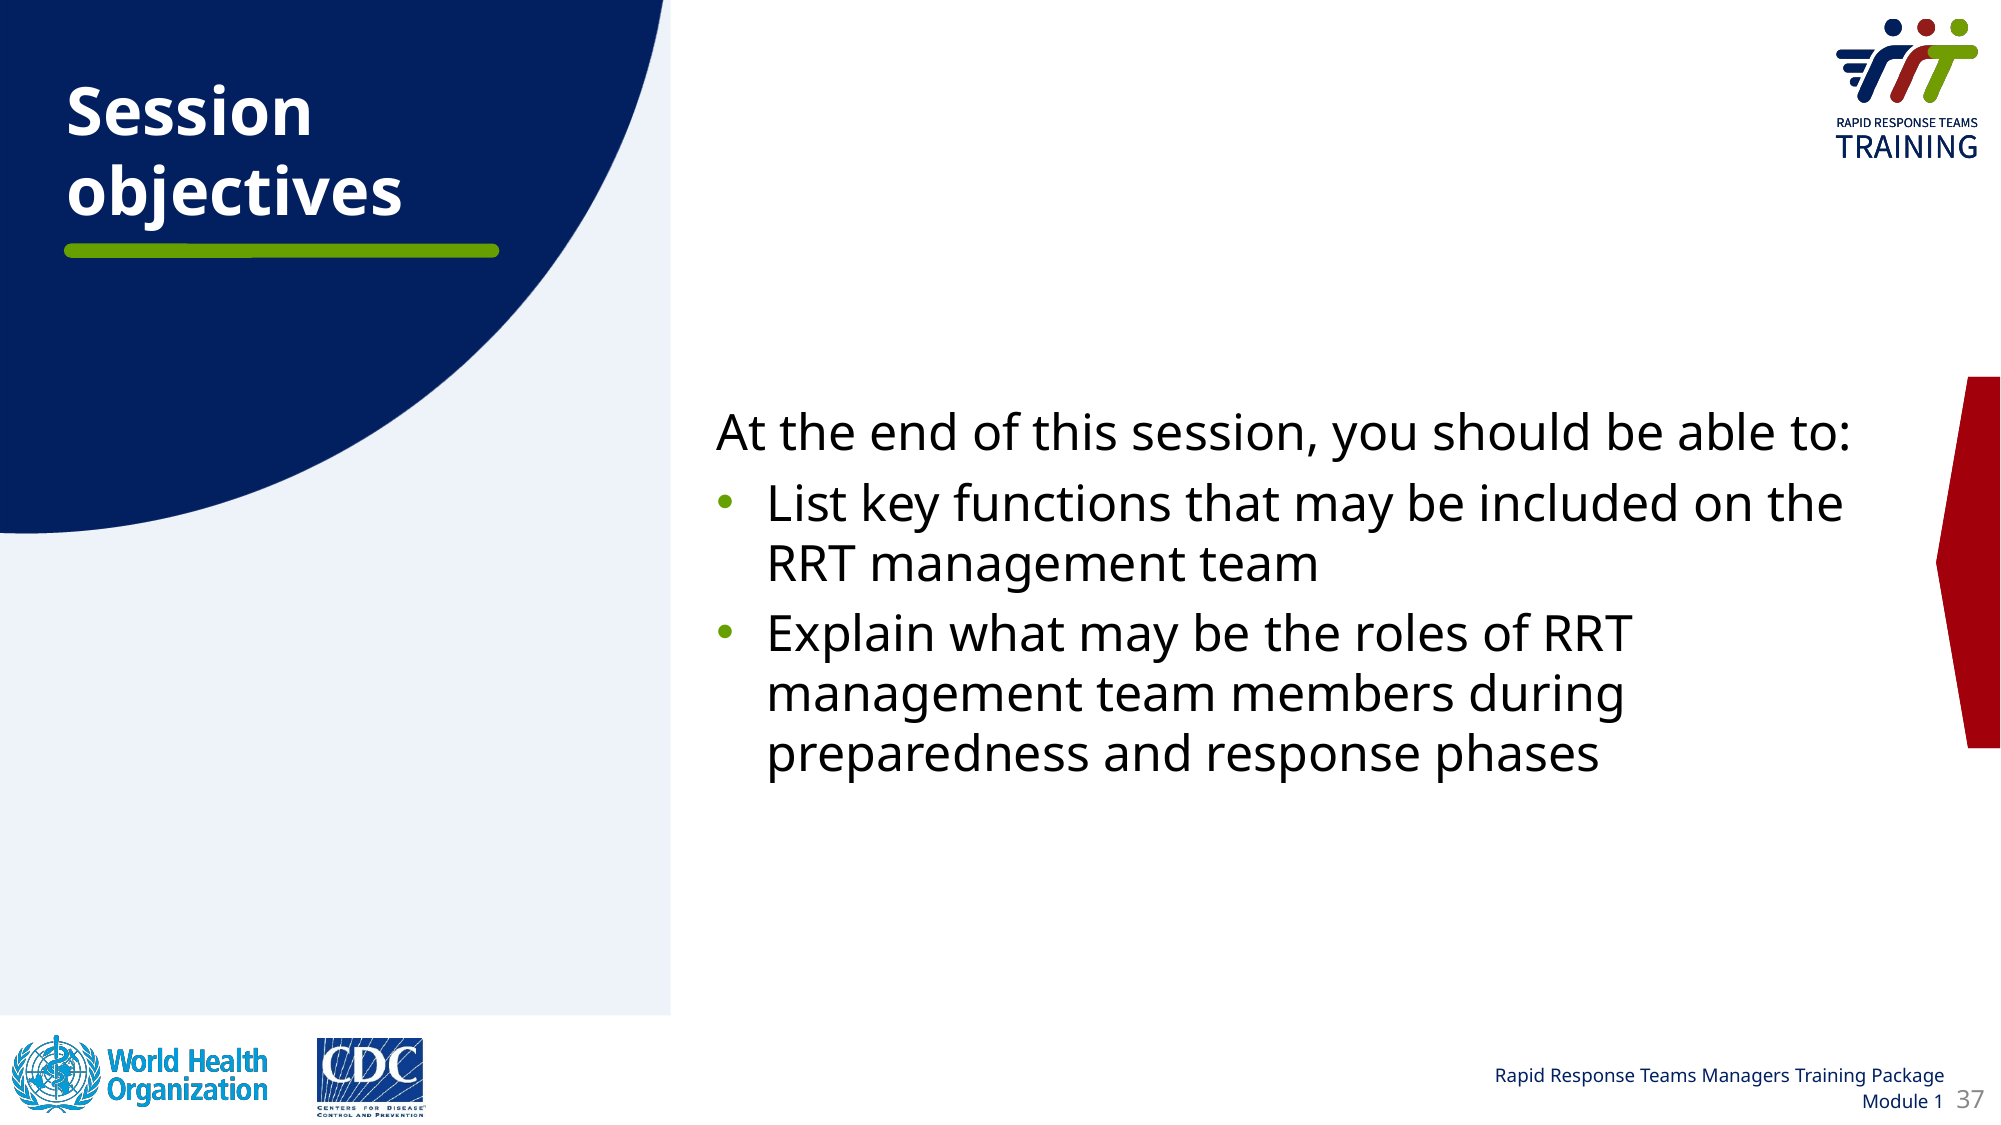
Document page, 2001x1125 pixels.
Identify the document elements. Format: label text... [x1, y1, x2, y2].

picture [50, 1108, 62, 1113]
picture [0, 0, 670, 538]
text_box Session objectives [59, 61, 531, 237]
picture [34, 1054, 43, 1078]
picture [36, 1088, 78, 1105]
picture [71, 1053, 90, 1091]
picture [12, 1035, 54, 1068]
picture [22, 1062, 26, 1077]
picture [317, 1038, 426, 1117]
picture [30, 1083, 37, 1091]
picture [59, 1035, 267, 1113]
picture [46, 1056, 54, 1062]
text_box 37 [1557, 1075, 1993, 1121]
picture [1835, 19, 1978, 167]
picture [40, 1062, 47, 1070]
text_box [1936, 376, 2000, 749]
picture [24, 1054, 36, 1087]
picture [12, 1083, 48, 1113]
text_box At the end of this session, you should be able to: List key functions that may be included on the RRT management team Explain what may be the roles of RRT management team members during preparedness and response phases [708, 393, 1866, 860]
